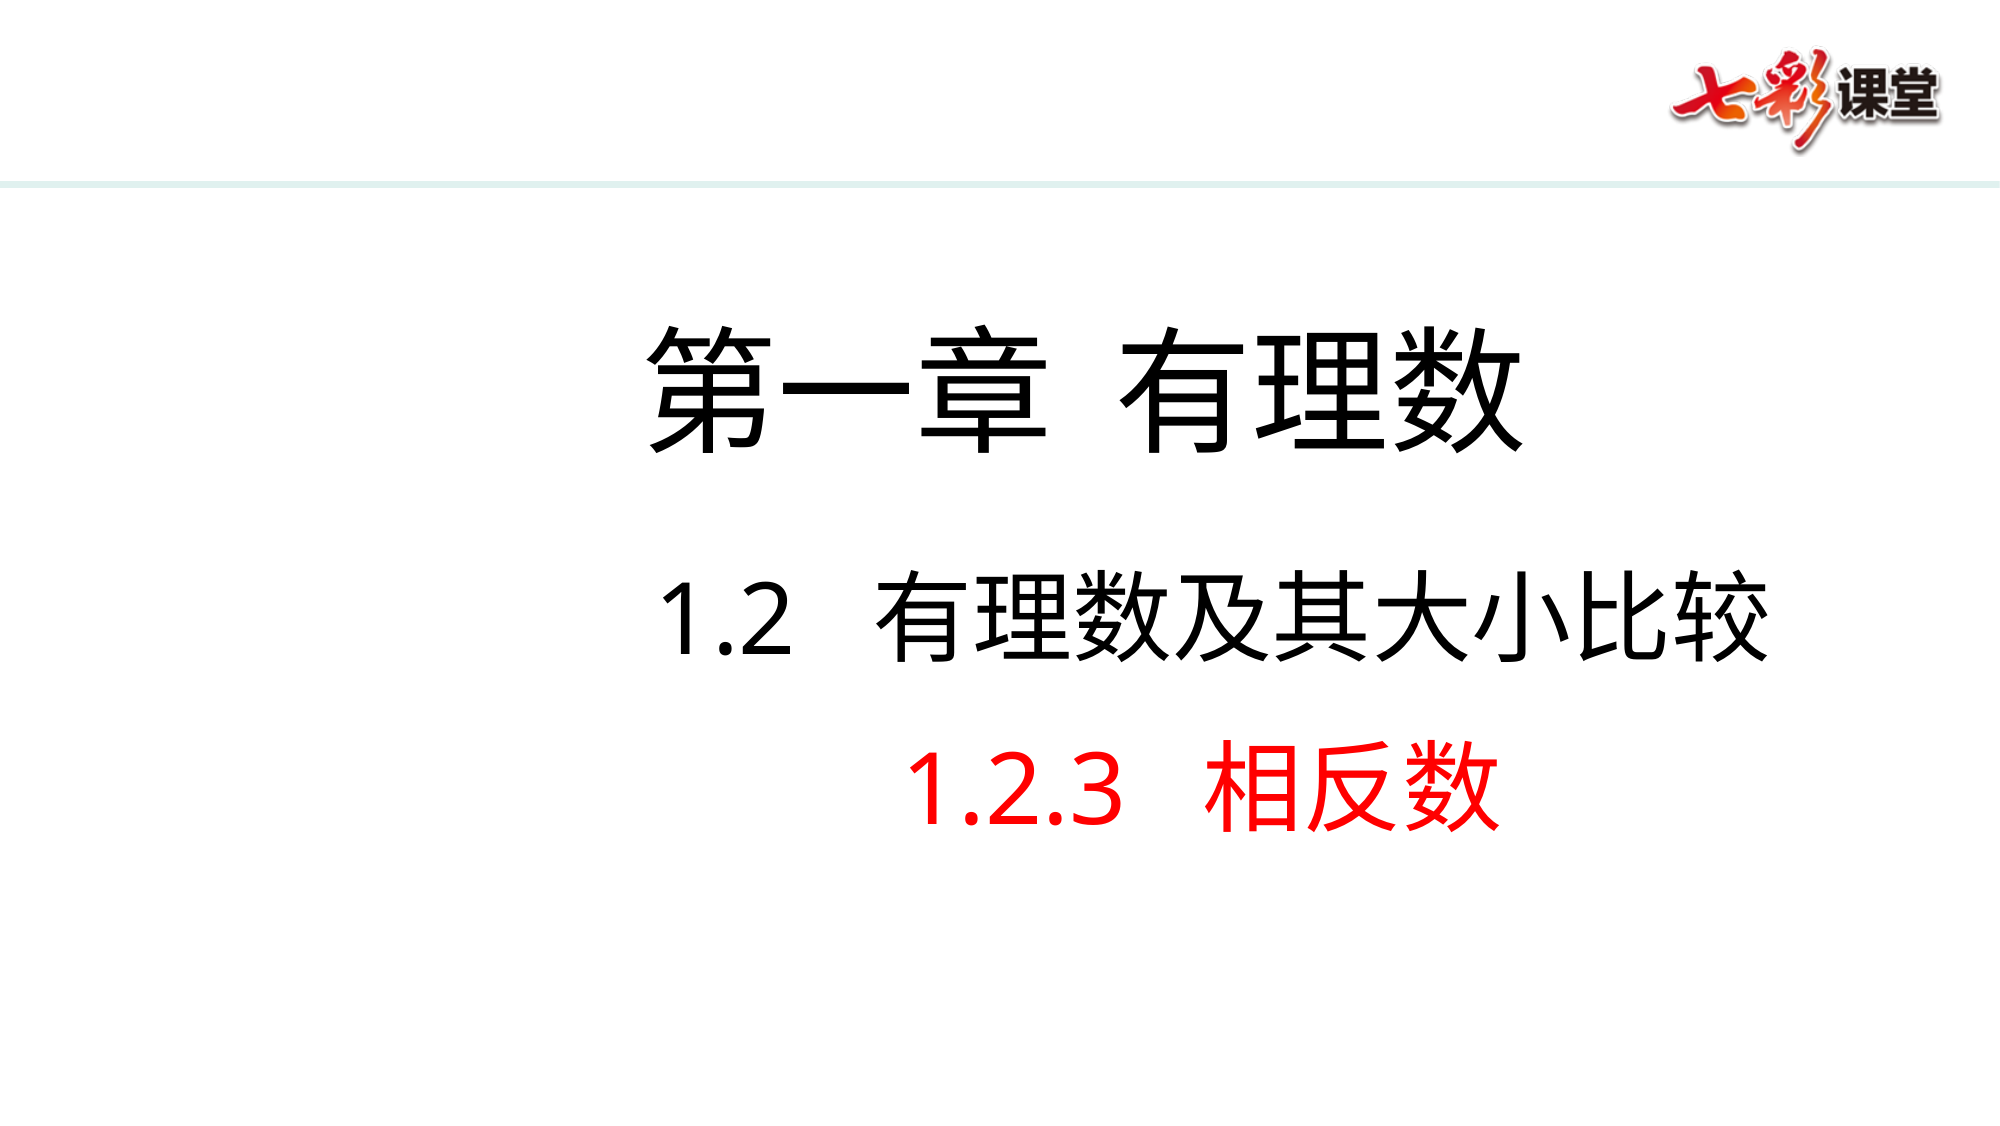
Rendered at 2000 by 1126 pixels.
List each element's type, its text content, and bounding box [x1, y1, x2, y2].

picture [1666, 42, 1948, 157]
text_box 1.2 有理数及其大小比较 1.2.3 相反数 [572, 544, 1856, 855]
text_box 第一章 有理数 [515, 295, 1652, 480]
